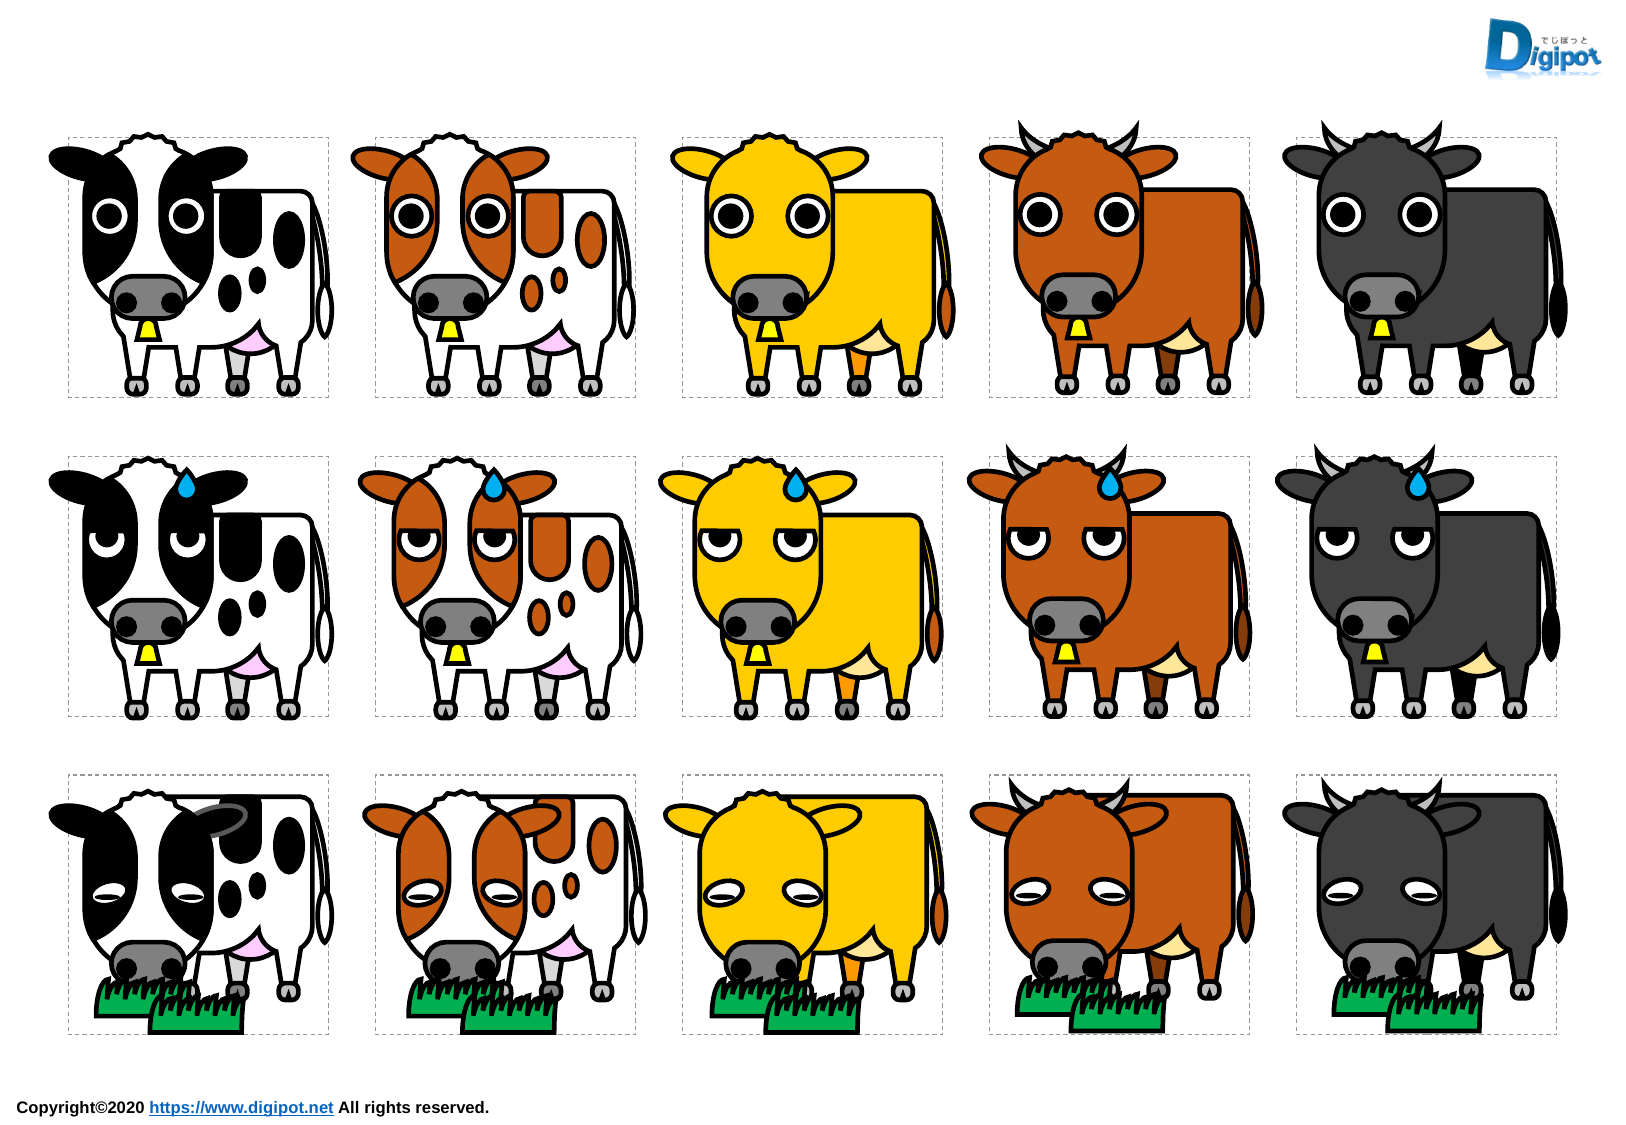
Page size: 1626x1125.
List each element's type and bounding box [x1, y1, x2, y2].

text_box [49, 134, 332, 395]
text_box [1276, 451, 1559, 717]
text_box [671, 134, 954, 395]
text_box [980, 127, 1263, 393]
text_box [363, 791, 646, 1033]
text_box [1283, 784, 1566, 1032]
picture [1485, 18, 1602, 82]
text_box [49, 458, 332, 719]
text_box [970, 784, 1253, 1032]
text_box [49, 791, 332, 1033]
text_box [659, 458, 942, 719]
text_box [351, 134, 634, 395]
text_box [968, 451, 1250, 717]
text_box [359, 458, 641, 719]
text_box [1283, 127, 1566, 393]
text_box [664, 791, 947, 1033]
